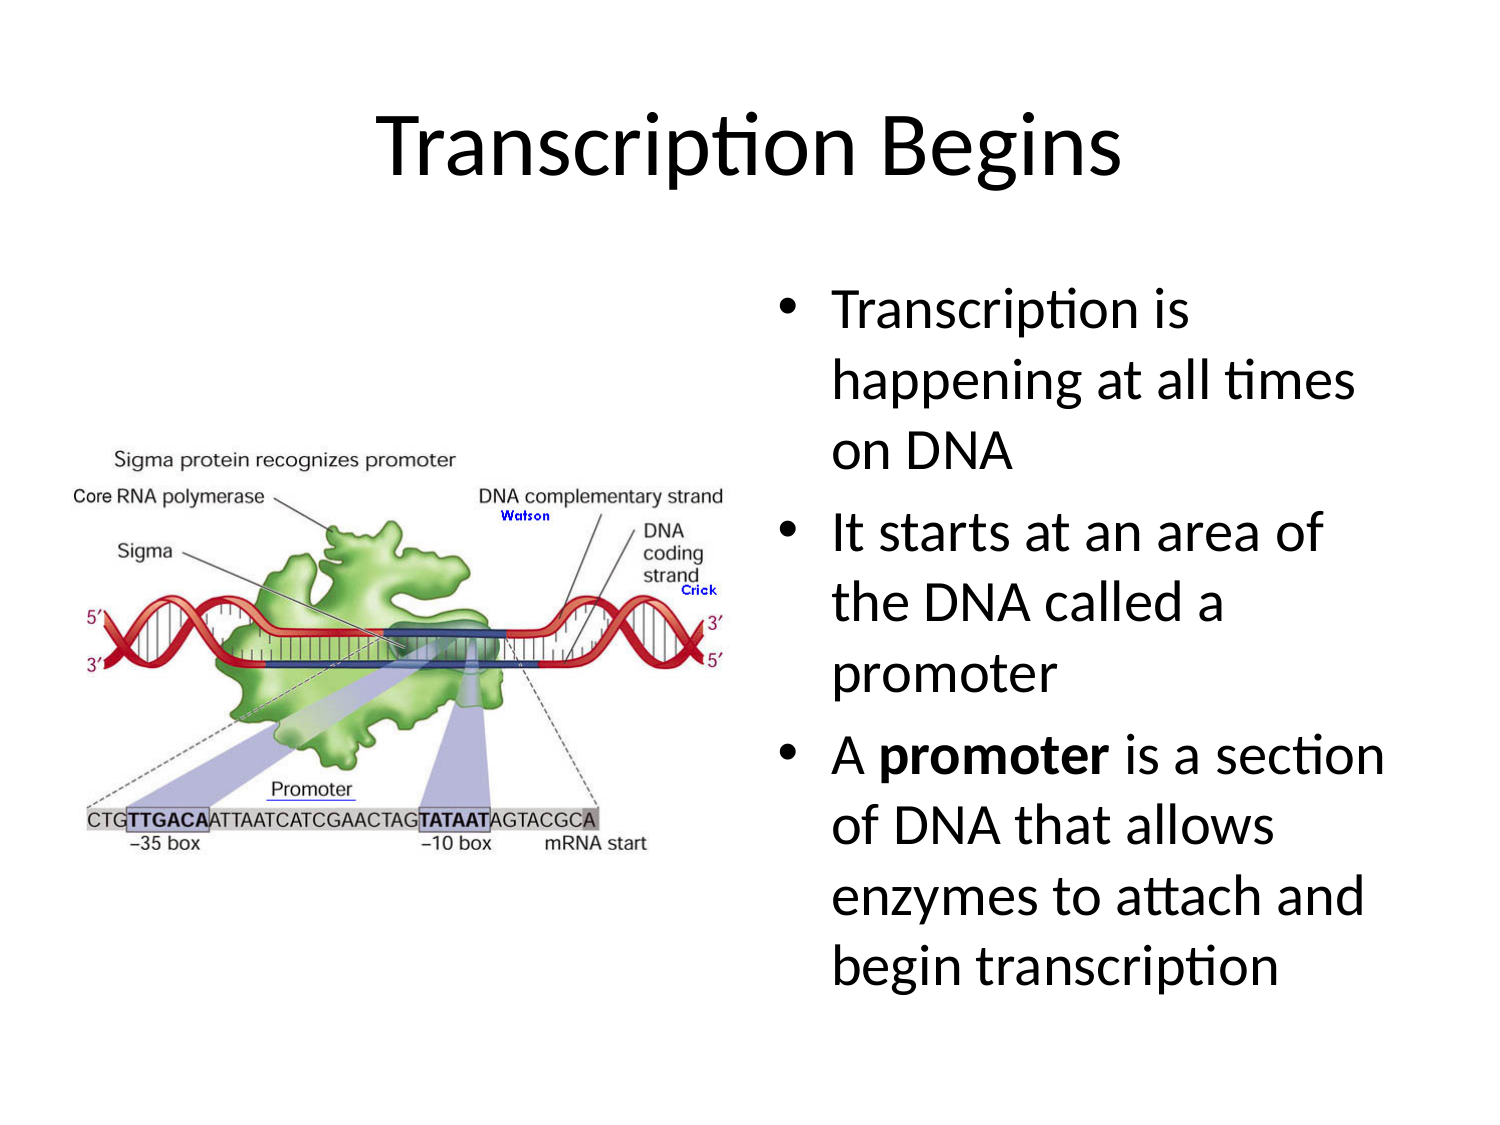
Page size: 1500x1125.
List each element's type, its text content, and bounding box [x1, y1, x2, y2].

picture [71, 437, 737, 865]
list Transcription is happening at all times on DNA It starts at an area of the DNA called a promoter A promoter is a section of DNA that allows enzymes to attach and begin transcription [762, 262, 1425, 1005]
title Transcription Begins [75, 45, 1425, 233]
